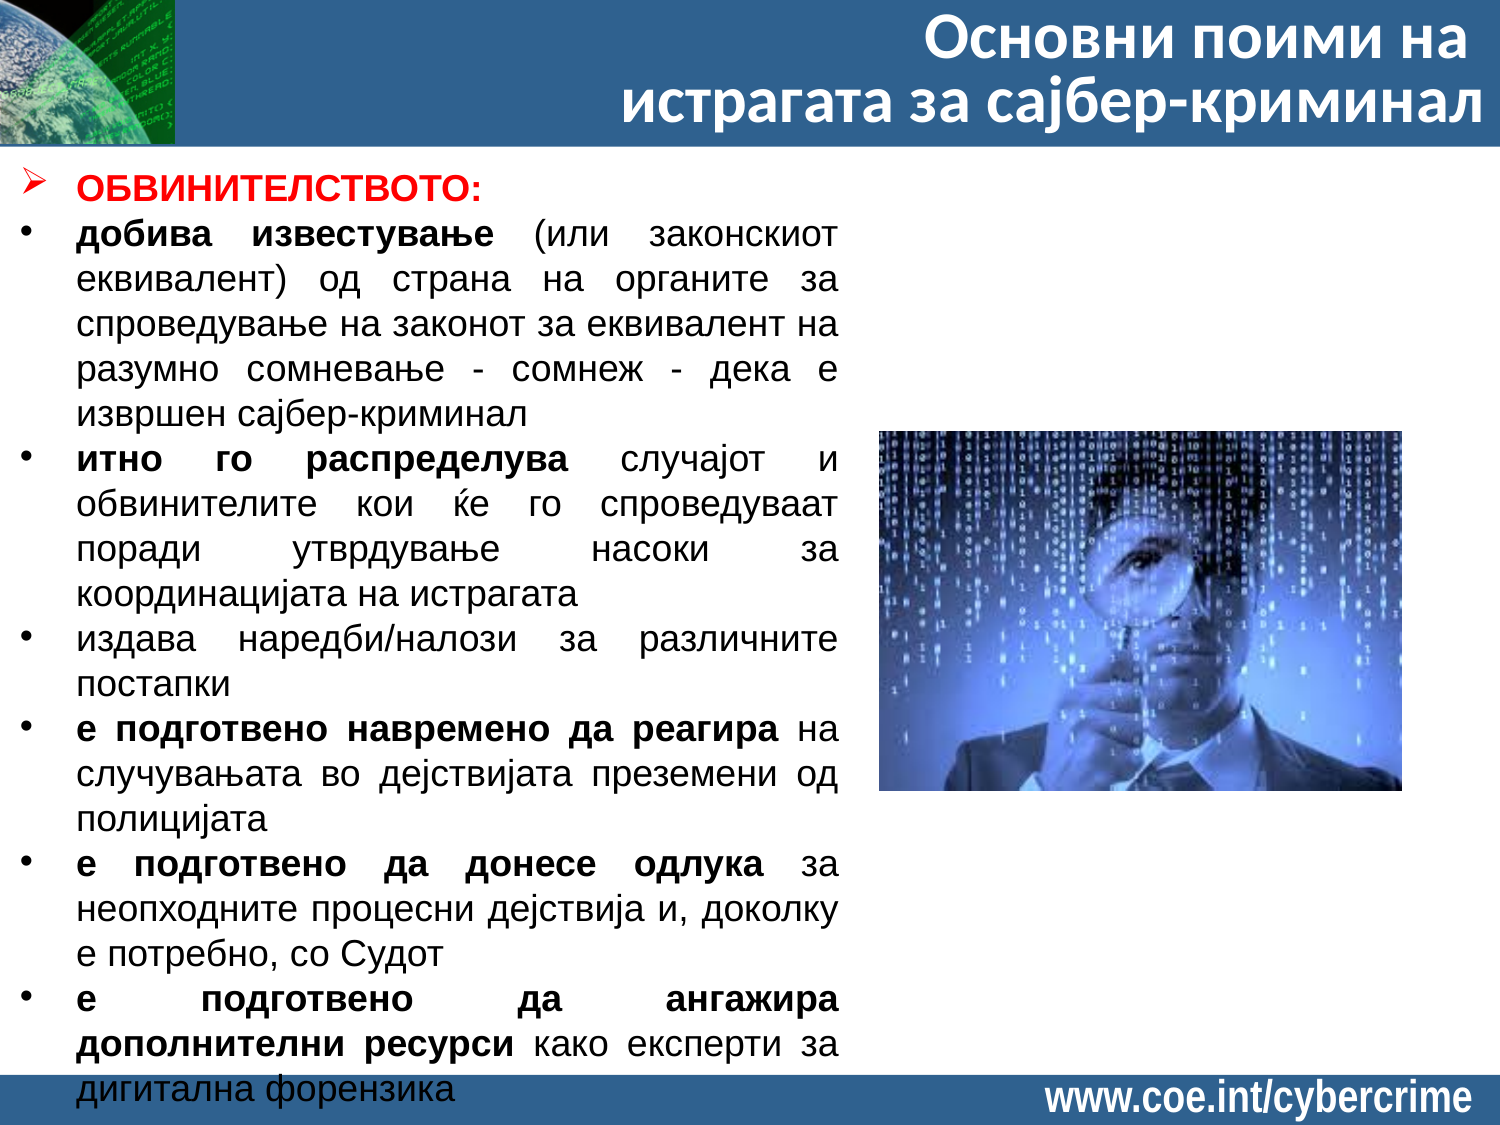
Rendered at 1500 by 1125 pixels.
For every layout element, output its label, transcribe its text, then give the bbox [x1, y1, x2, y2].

text_box www.coe.int/cybercrime [1030, 1059, 1500, 1125]
picture [879, 430, 1402, 791]
text_box ОБВИНИТЕЛСТВОТО: добива известување (или законскиот еквивалент) од страна на органите за спроведување на законот за еквивалент на разумно сомневање - сомнеж - дека е извршен сајбер-криминал итно го распределува случајот и обвинителите кои ќе го спроведуваат поради утврдување насоки за координацијата на истрагата издава наредби/налози за различните постапки е подготвено навремено да реагира на случувањата во дејствијата преземени од полицијата е подготвено да донесе одлука за неопходните процесни дејствија и, доколку е потребно, со Судот е подготвено да ангажира дополнителни ресурси како експерти за дигитална форензика [5, 156, 854, 1116]
text_box Основни поими на истрагата за сајбер-криминал [177, 0, 1500, 149]
text_box [0, 1073, 1030, 1125]
picture [0, 0, 175, 144]
